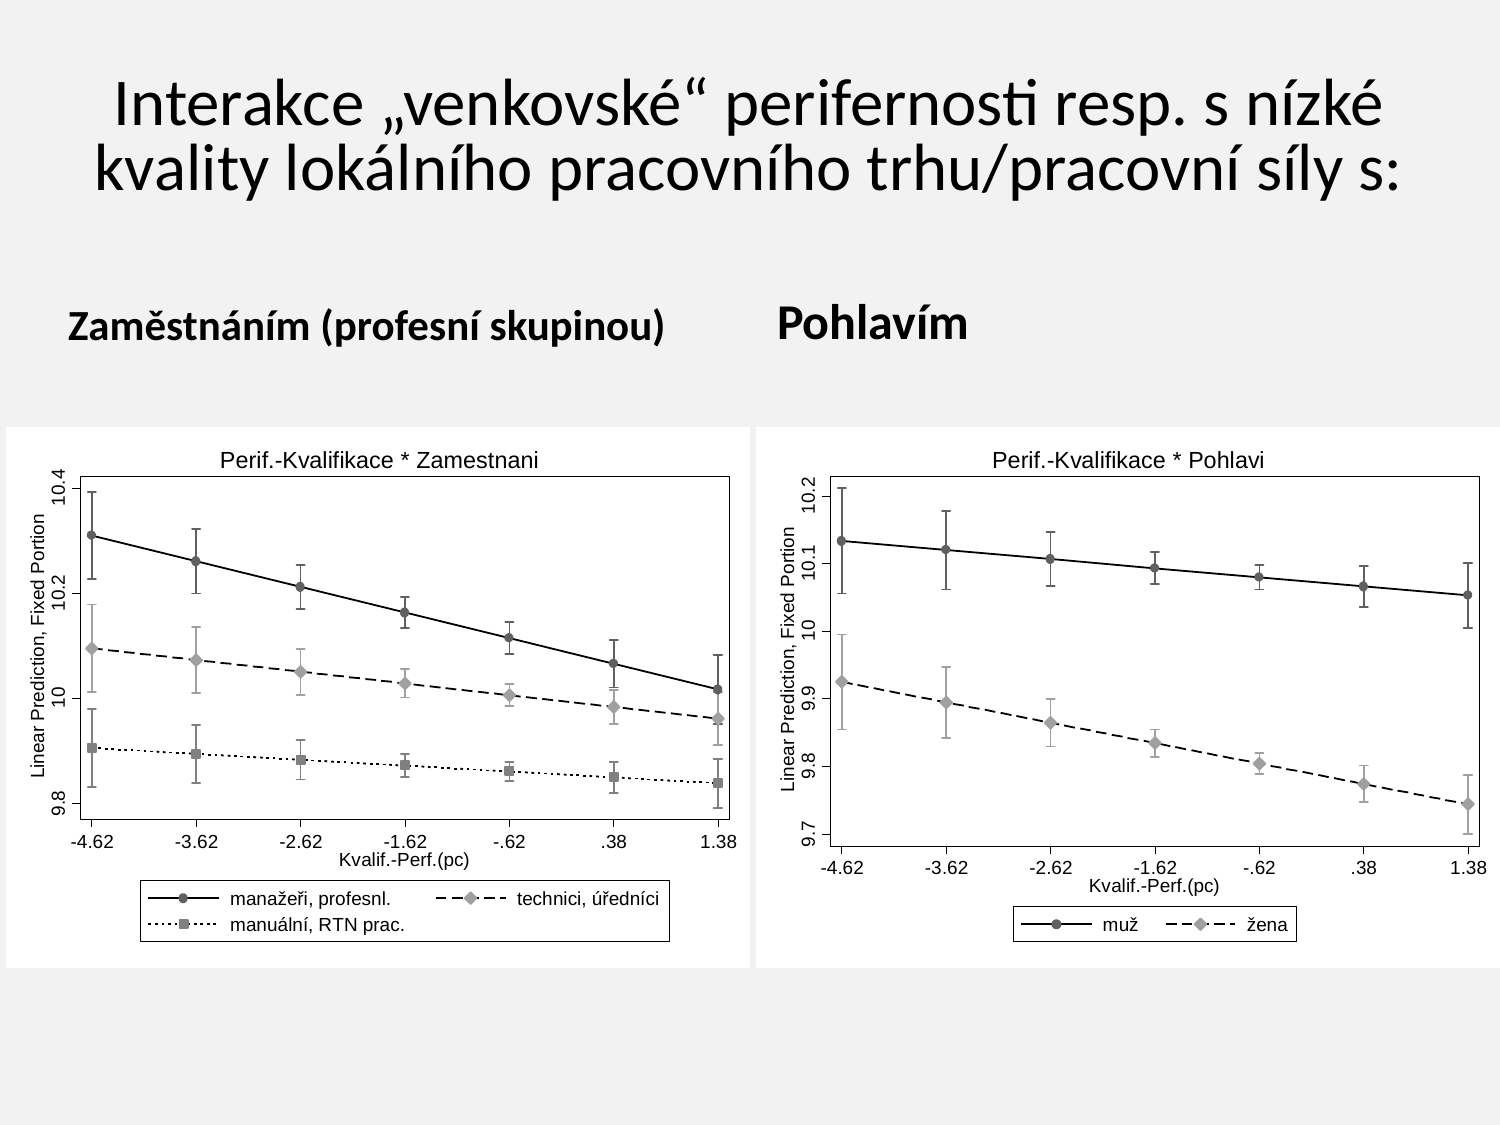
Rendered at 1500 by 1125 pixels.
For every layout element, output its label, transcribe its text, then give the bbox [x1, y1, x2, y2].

list Zaměstnáním (profesní skupinou) [53, 251, 738, 357]
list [0, 420, 748, 974]
list Pohlavím [761, 251, 1425, 357]
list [749, 420, 1500, 974]
title Interakce „venkovské“ perifernosti resp. s nízké kvality lokálního pracovního trhu/pracovní síly s: [75, 45, 1425, 233]
